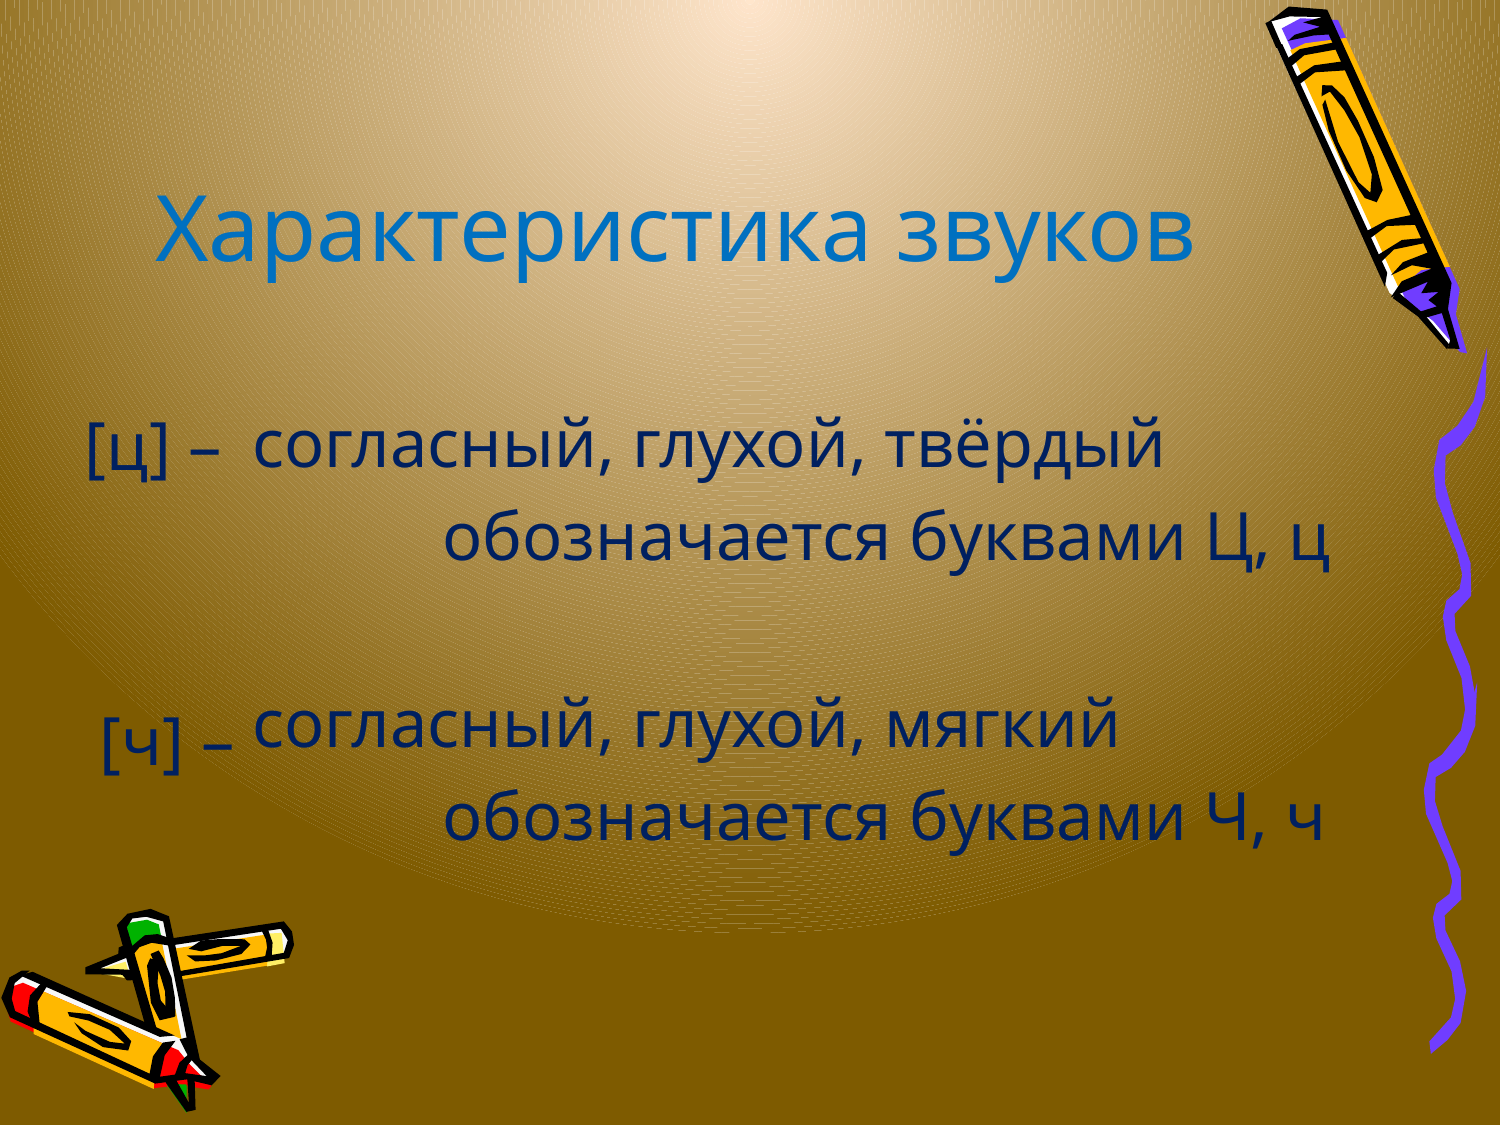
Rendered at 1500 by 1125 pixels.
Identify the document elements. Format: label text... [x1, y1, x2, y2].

text_box [ц] – [70, 396, 246, 491]
title Характеристика звуков [112, 24, 1240, 288]
list согласный, глухой, твёрдый обозначается буквами Ц, ц согласный, глухой, мягкий обозначается буквами Ч, ч [237, 299, 1500, 901]
text_box [ч] – [84, 691, 268, 787]
